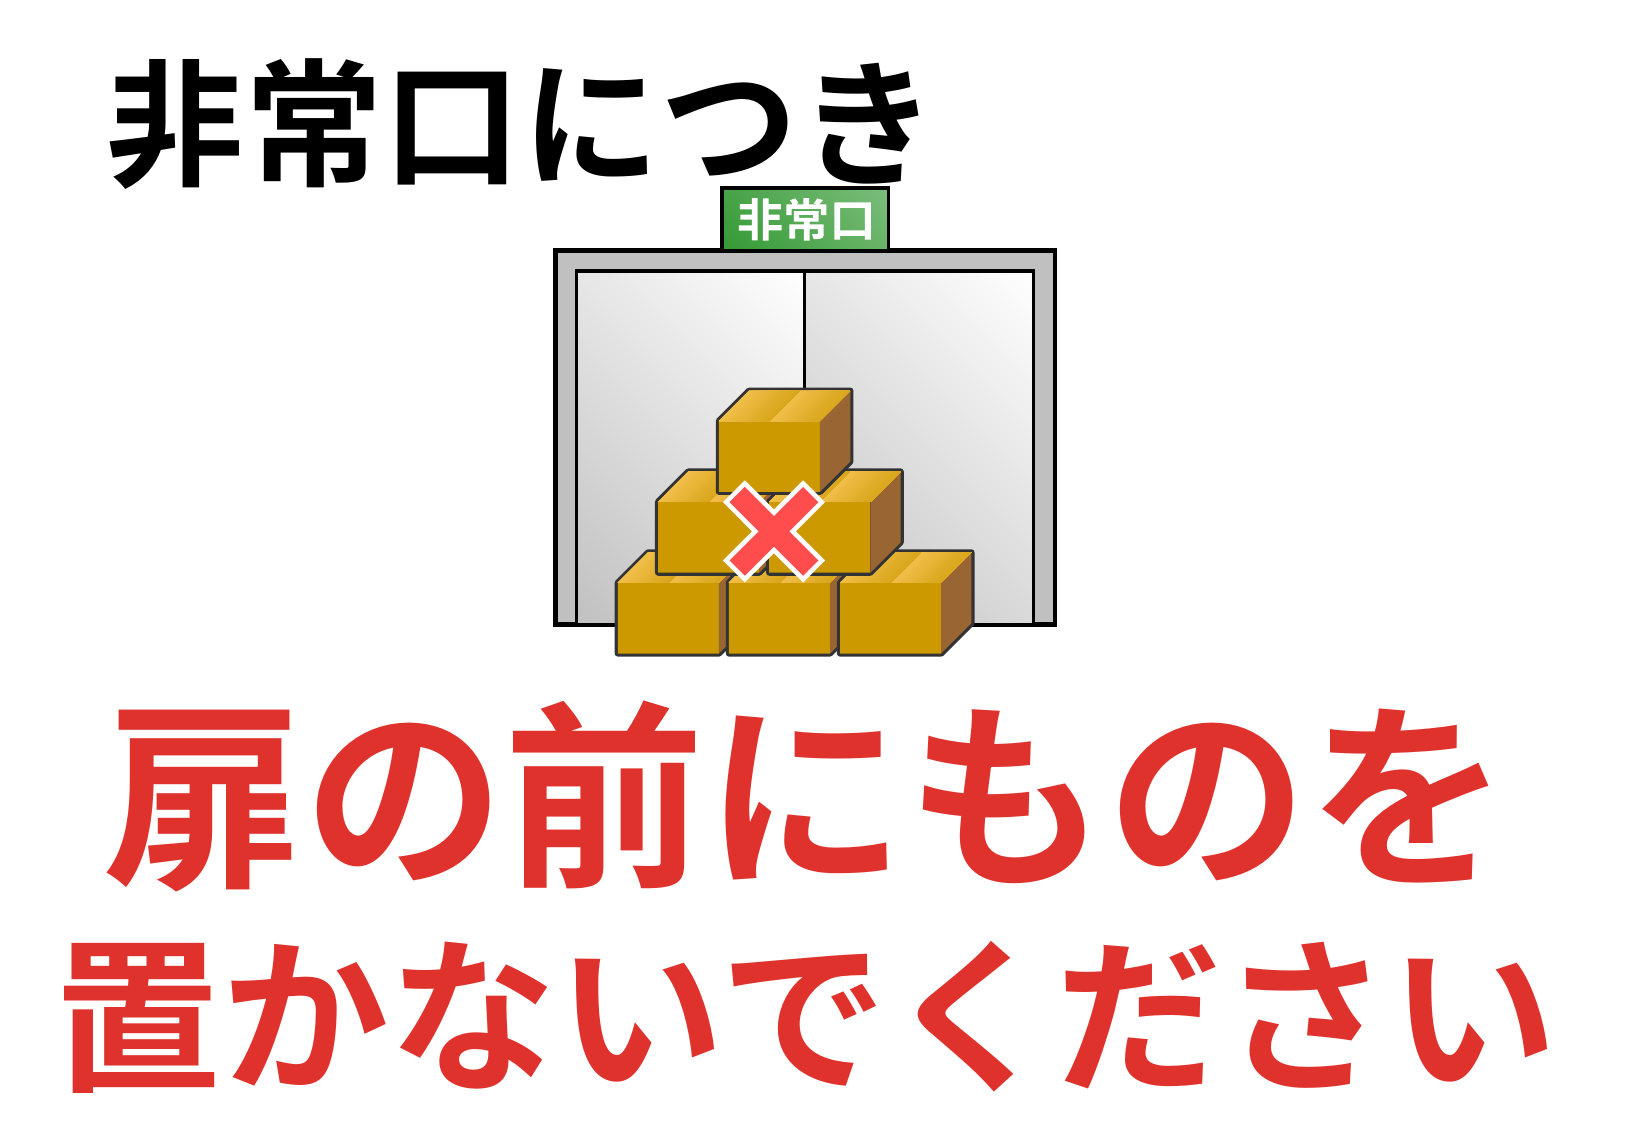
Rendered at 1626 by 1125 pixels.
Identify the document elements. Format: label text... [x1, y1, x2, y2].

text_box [555, 187, 1056, 654]
text_box 非常口につき [91, 30, 1581, 211]
text_box 扉の前にものを 置かないでください [32, 664, 1581, 1120]
